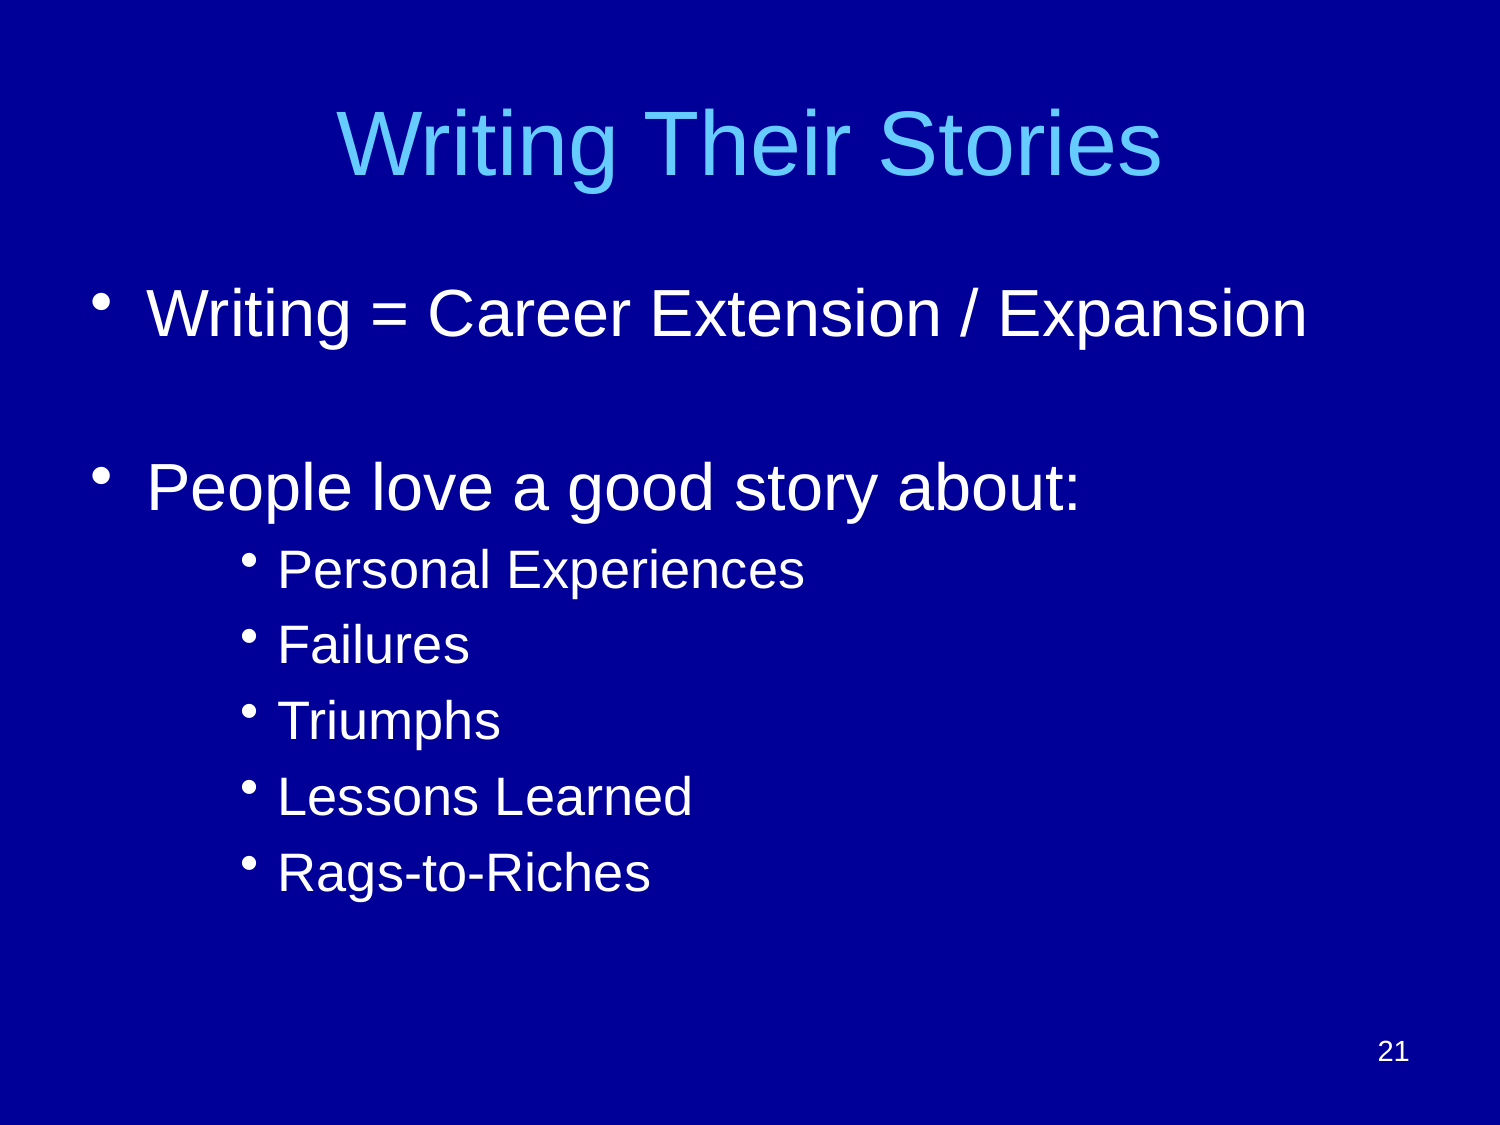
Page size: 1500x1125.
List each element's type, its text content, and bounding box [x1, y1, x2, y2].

title Writing Their Stories [74, 44, 1426, 233]
list Writing = Career Extension / Expansion People love a good story about: Personal Experiences Failures Triumphs Lessons Learned Rags-to-Riches [74, 262, 1426, 1006]
slide_number 21 [1074, 1024, 1425, 1103]
